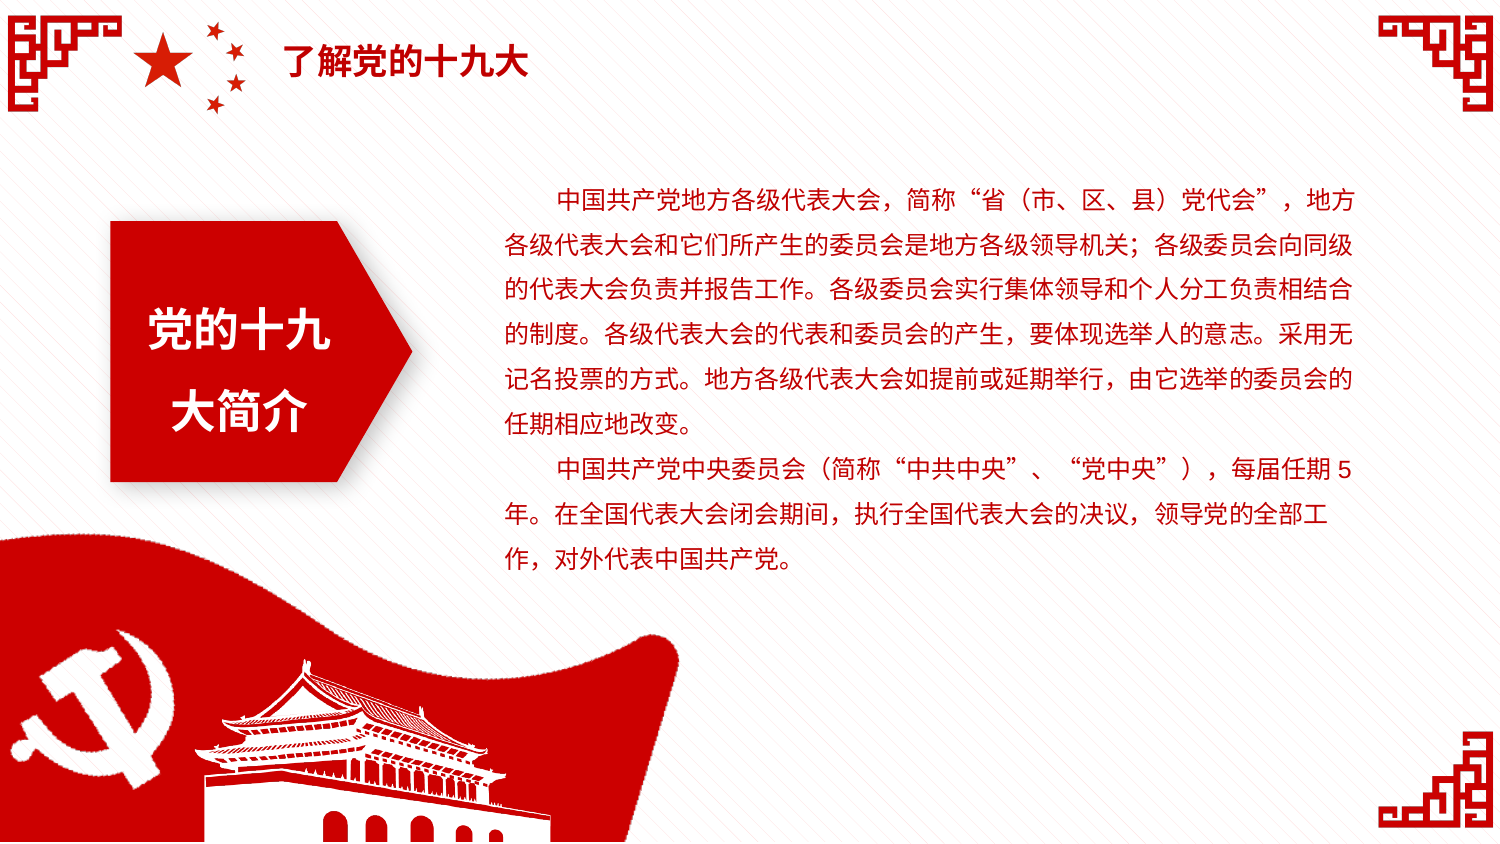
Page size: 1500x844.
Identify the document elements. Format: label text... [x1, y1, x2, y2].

text_box 了解党的十九大 [266, 32, 546, 90]
text_box 党的十九大简介 [123, 265, 356, 446]
picture [1370, 713, 1500, 844]
text_box 中国共产党地方各级代表大会，简称“省（市、区、县）党代会”，地方各级代表大会和它们所产生的委员会是地方各级领导机关；各级委员会向同级的代表大会负责并报告工作。各级委员会实行集体领导和个人分工负责相结合的制度。各级代表大会的代表和委员会的产生，要体现选举人的意志。采用无记名投票的方式。地方各级代表大会如提前或延期举行，由它选举的委员会的任期相应地改变。 中国共产党中央委员会（简称“中共中央”、“党中央”），每届任期5年。在全国代表大会闭会期间，执行全国代表大会的决议，领导党的全部工作，对外代表中国共产党。 [490, 161, 1388, 581]
picture [0, 482, 737, 842]
text_box [108, 219, 415, 485]
picture [1370, 0, 1500, 130]
picture [0, 0, 254, 132]
